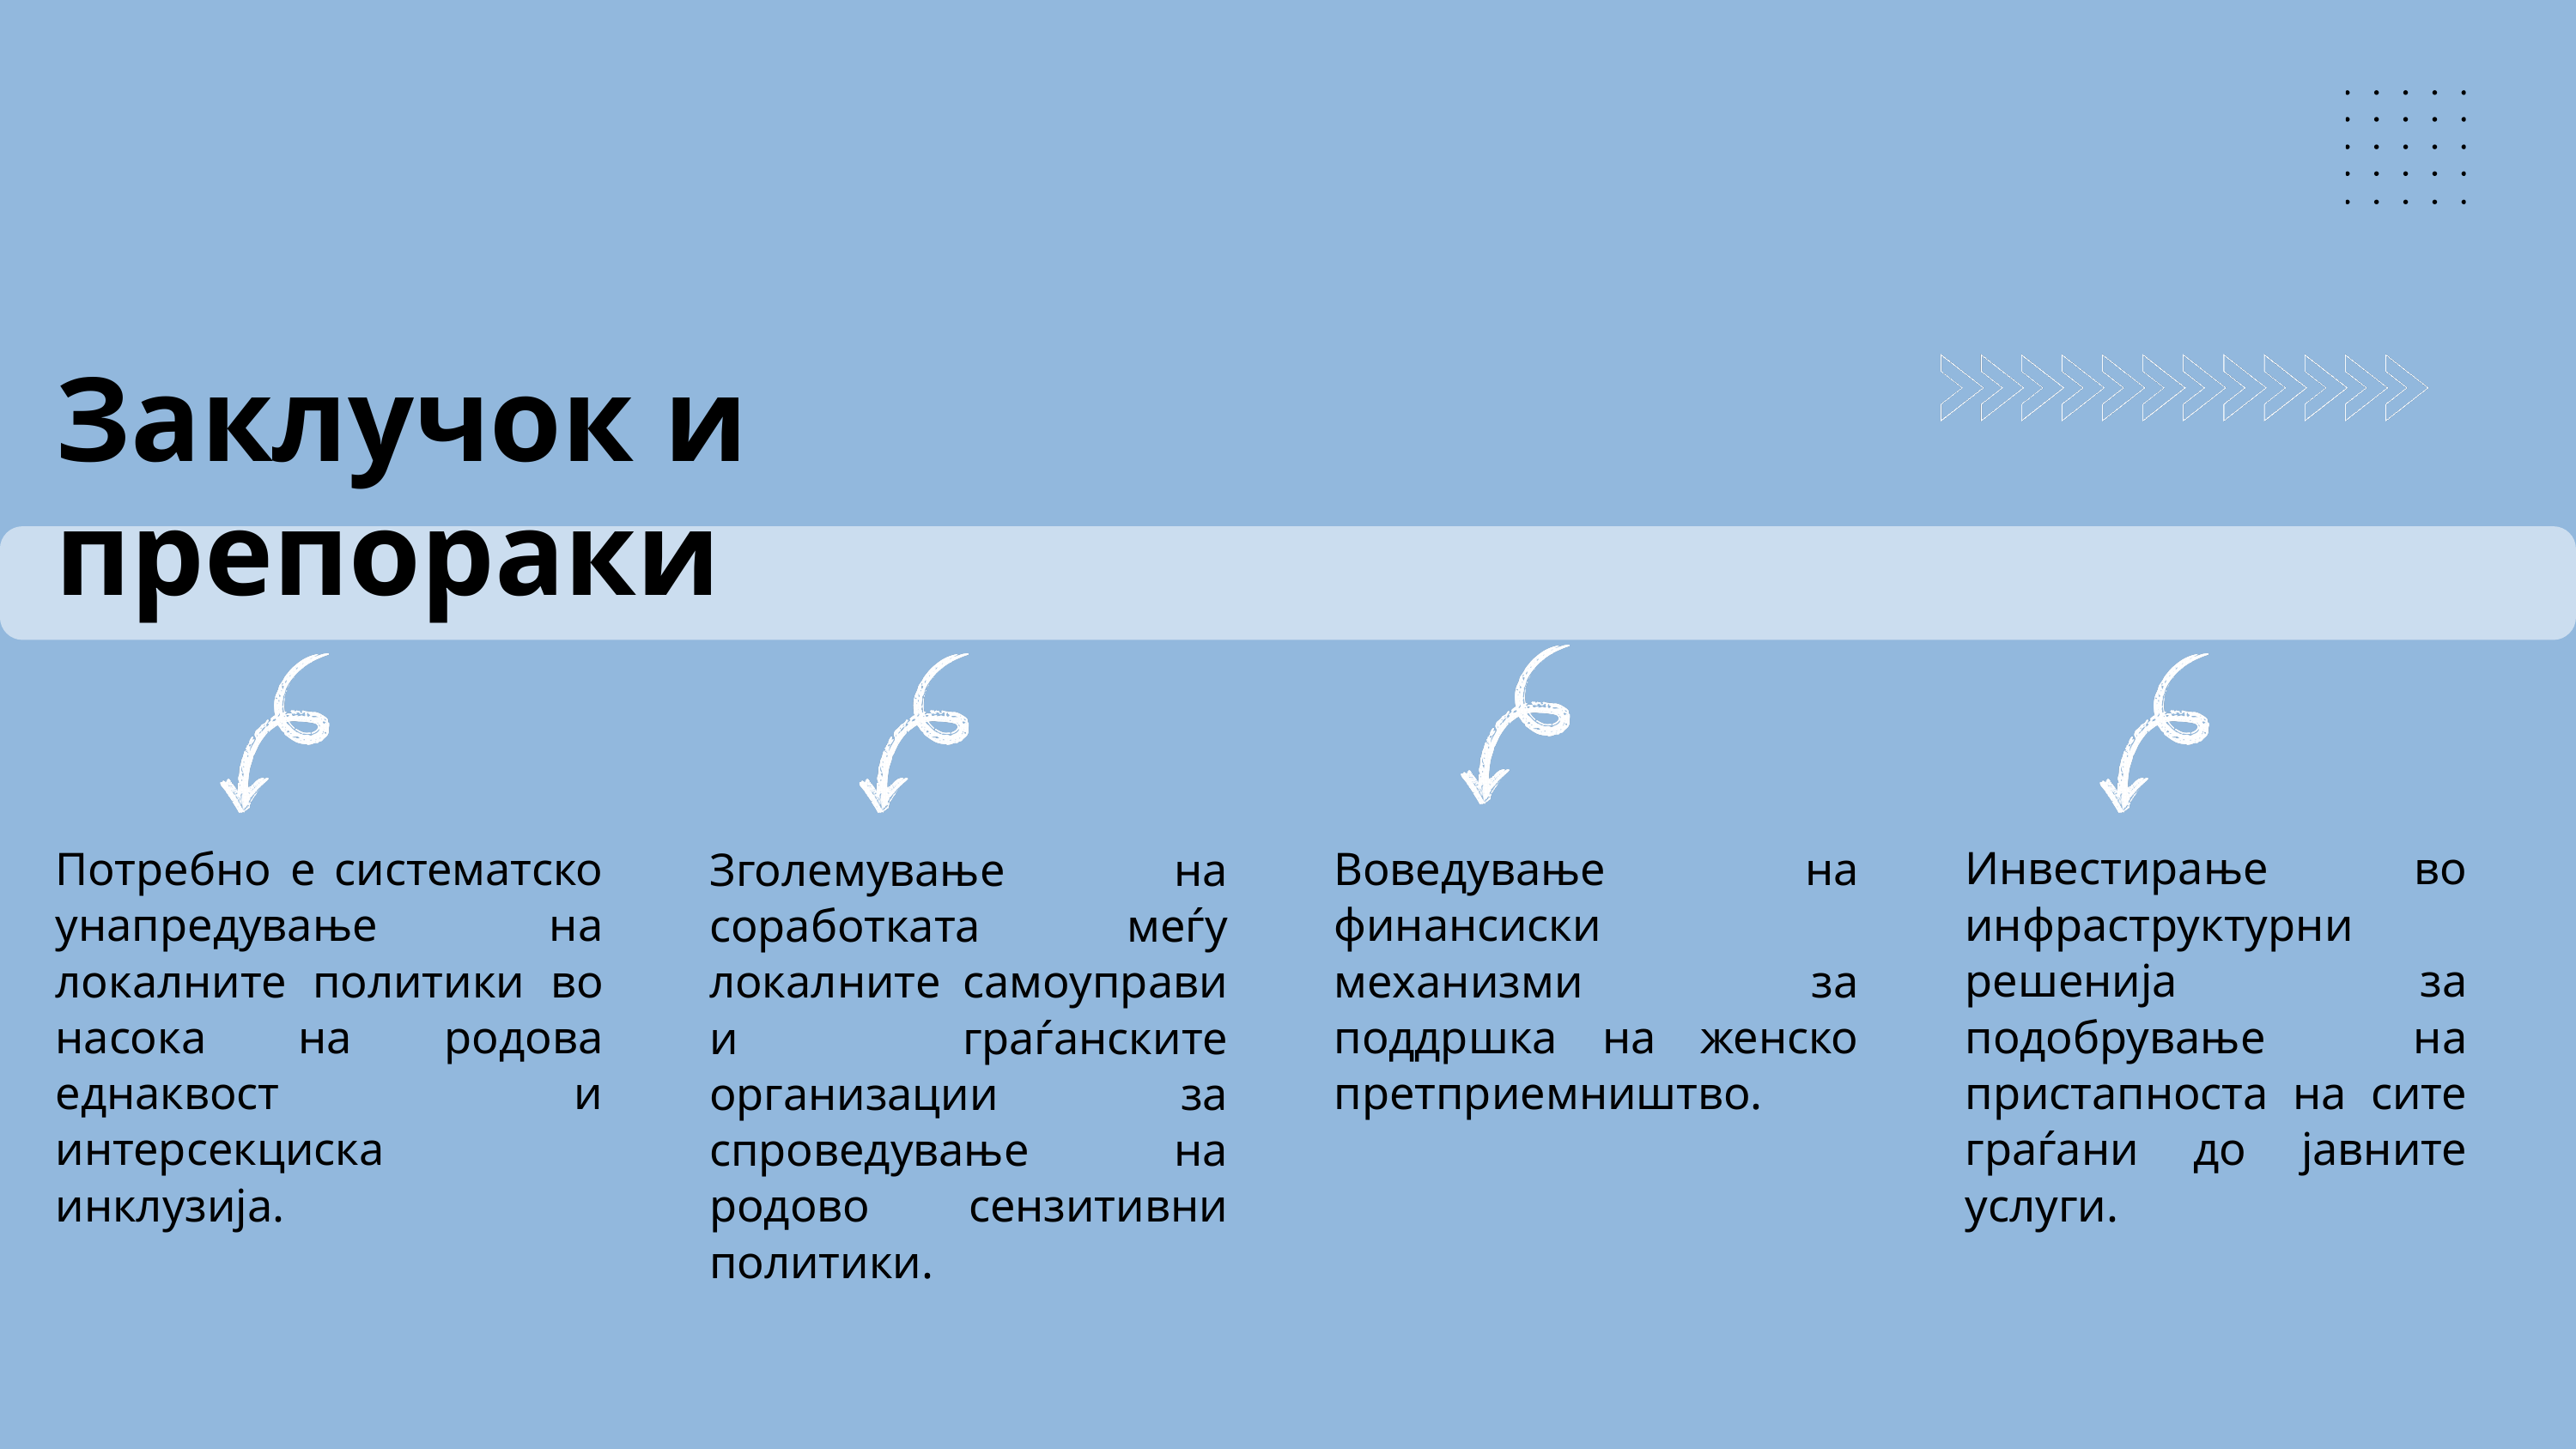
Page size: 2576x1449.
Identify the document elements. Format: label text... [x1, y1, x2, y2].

text_box [1937, 354, 2432, 421]
text_box [2099, 653, 2209, 813]
text_box Заклучок и препораки [55, 350, 1426, 524]
text_box [1460, 650, 1571, 804]
text_box Воведување на финансиски механизми за поддршка на женско претприемништво. [1334, 838, 1860, 1119]
text_box Зголемување на соработката меѓу локалните самоуправи и граѓанските организации за спроведување на родово сензитивни политики. [709, 839, 1229, 1288]
text_box Потребно е систематско унапредување на локалните политики во насока на родова еднаквост и интерсекциска инклузија. [55, 838, 604, 1231]
text_box [220, 653, 330, 813]
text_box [0, 525, 2576, 640]
text_box [2345, 90, 2466, 204]
text_box [859, 653, 969, 813]
text_box Инвестирање во инфраструктурни решенија за подобрување на пристапноста на сите граѓани до јавните услуги. [1965, 837, 2468, 1231]
